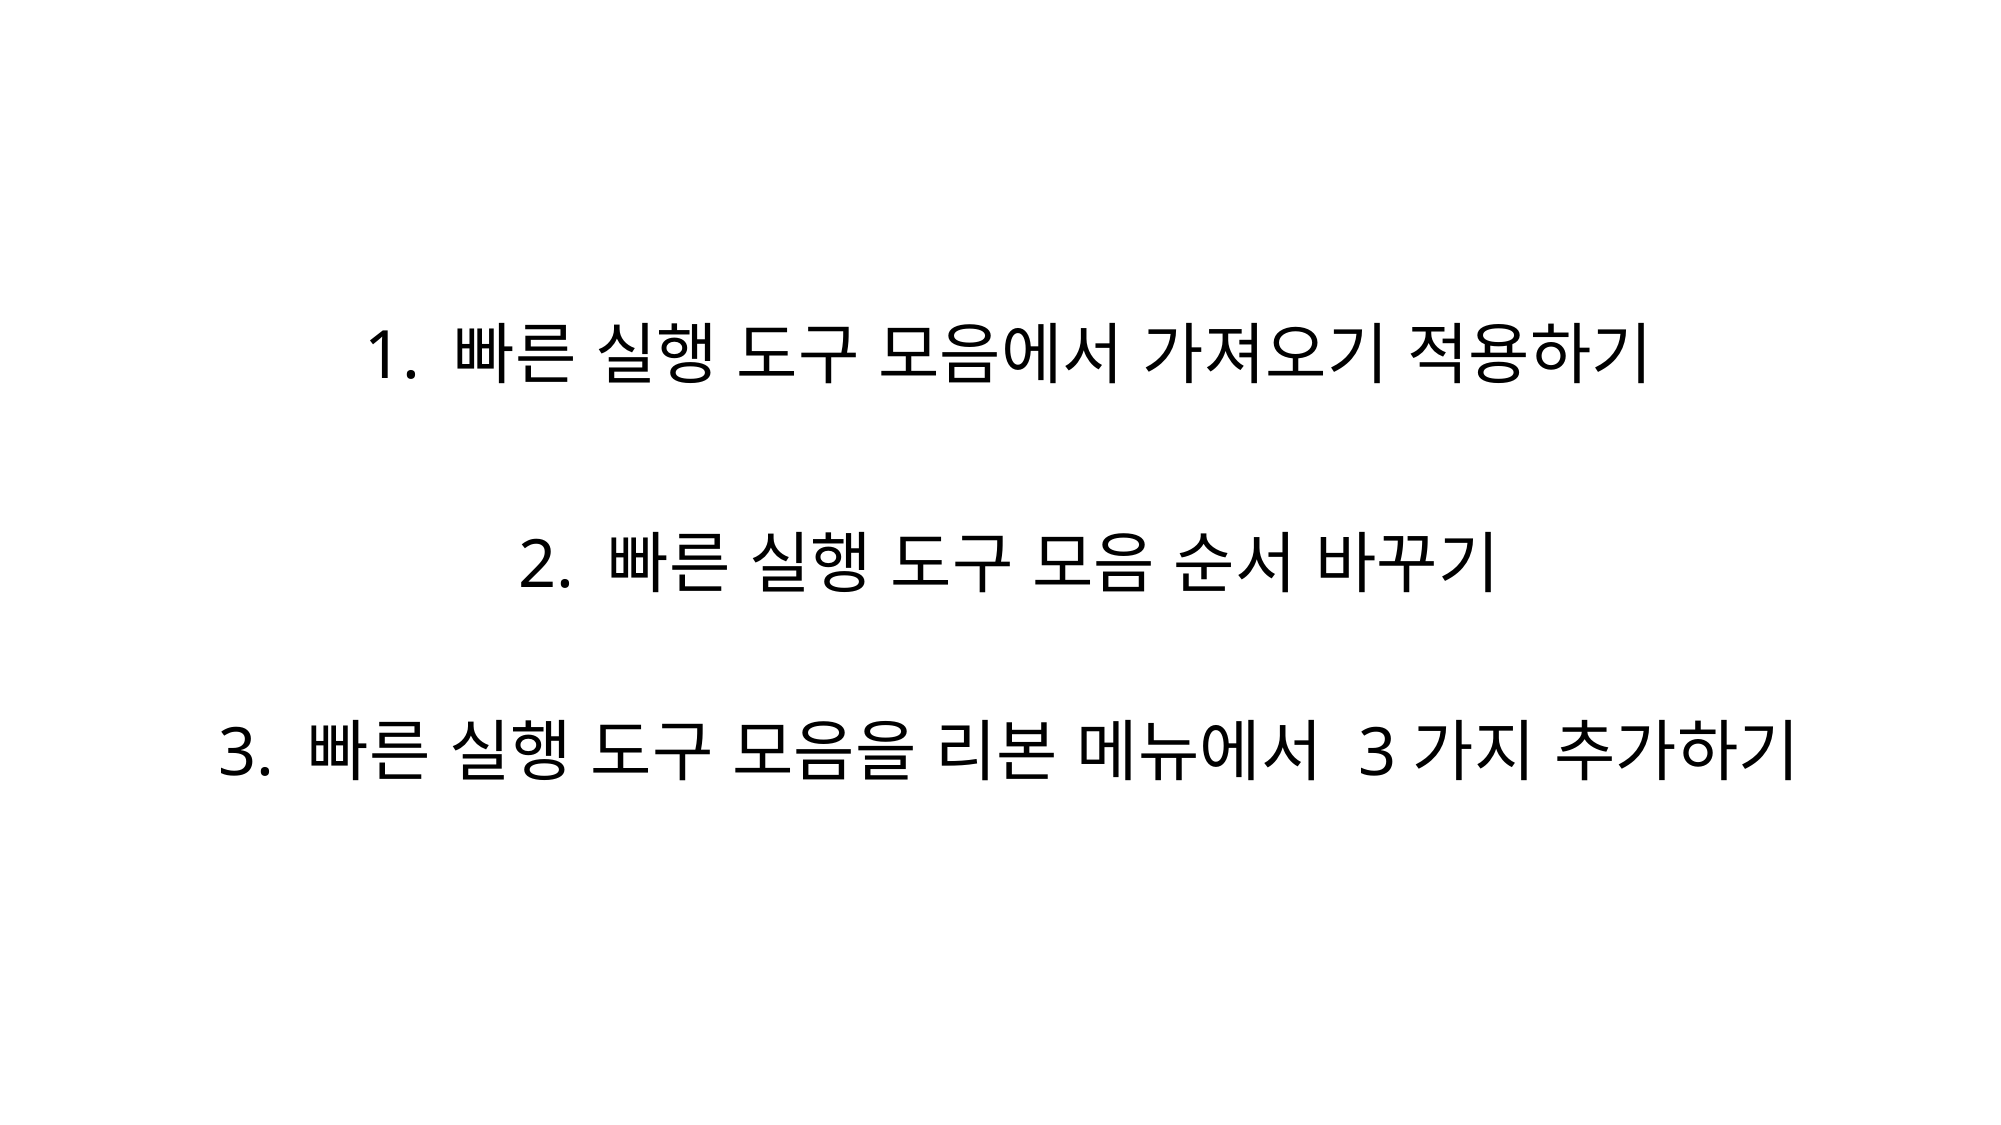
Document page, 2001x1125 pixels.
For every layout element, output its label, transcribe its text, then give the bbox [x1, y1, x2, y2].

text_box 3. 빠른 실행 도구 모음을 리본 메뉴에서 3가지 추가하기 [203, 701, 1816, 797]
text_box 2. 빠른 실행 도구 모음 순서 바꾸기 [503, 513, 1516, 609]
text_box 1. 빠른 실행 도구 모음에서 가져오기 적용하기 [349, 304, 1670, 399]
